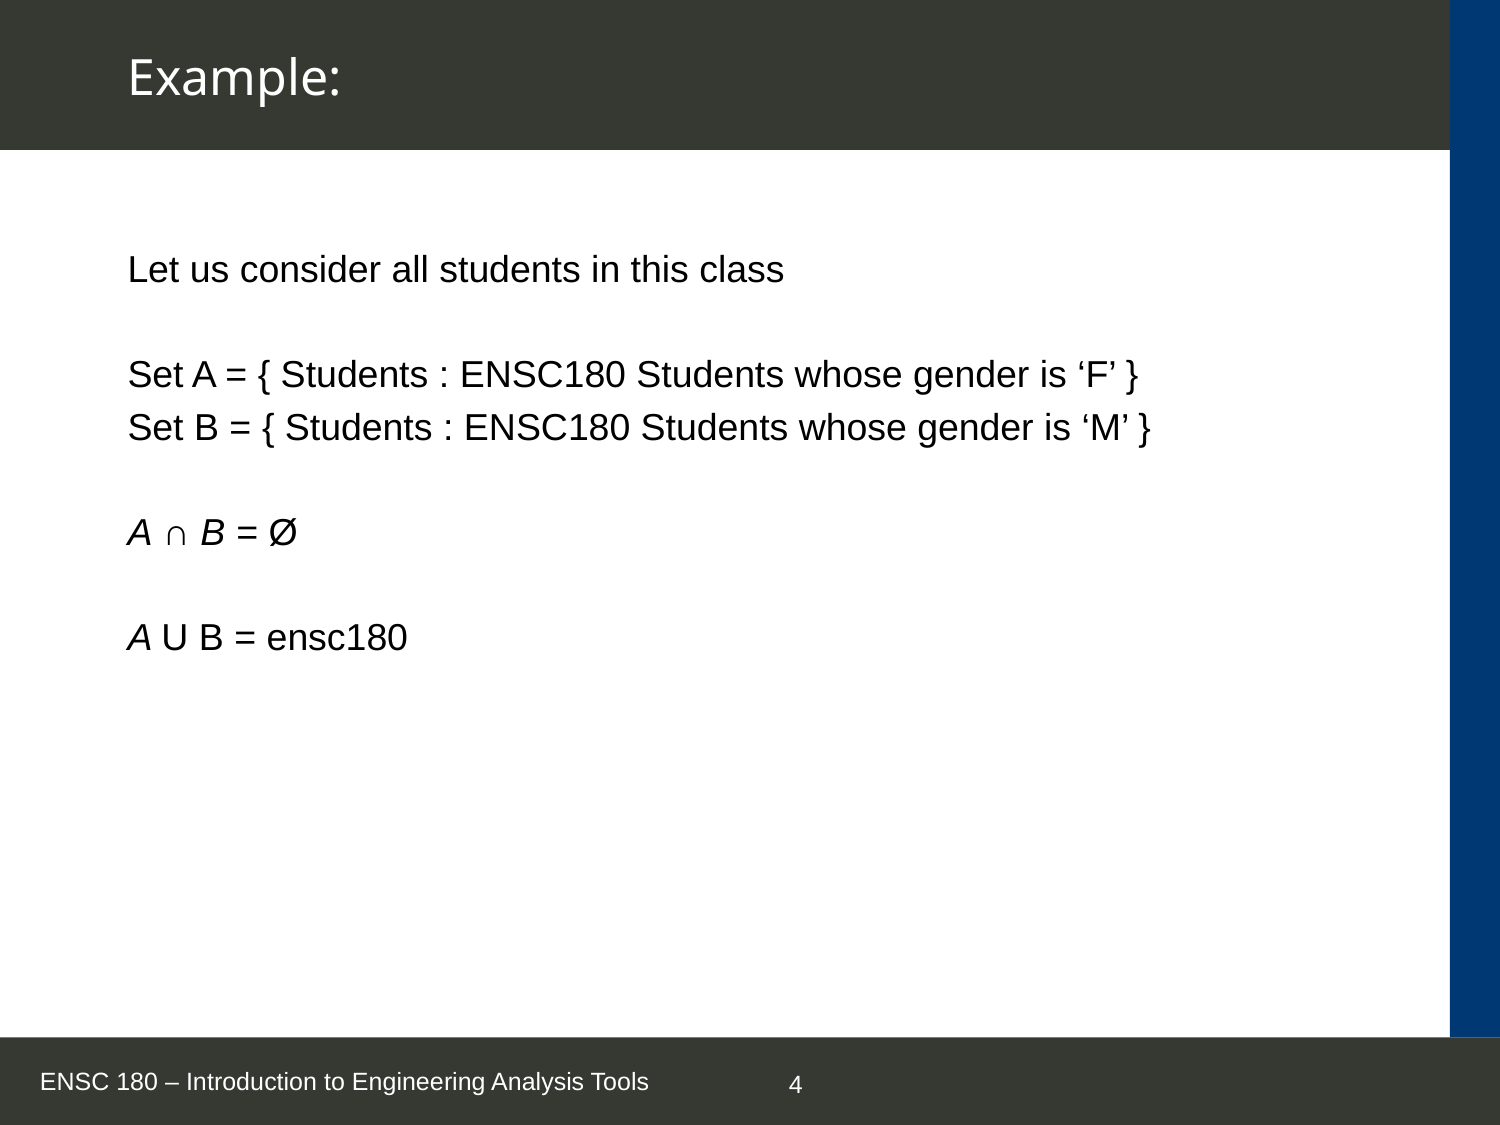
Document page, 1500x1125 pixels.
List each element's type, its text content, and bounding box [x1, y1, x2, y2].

footer ENSC 180 – Introduction to Engineering Analysis Tools [24, 1057, 740, 1113]
list Let us consider all students in this class Set A = { Students : ENSC180 Students whose gender is ‘F’ } Set B = { Students : ENSC180 Students whose gender is ‘M’ } A ∩ B = Ø A U B = ensc180 [112, 237, 1388, 1029]
title Example: [112, 37, 1450, 138]
